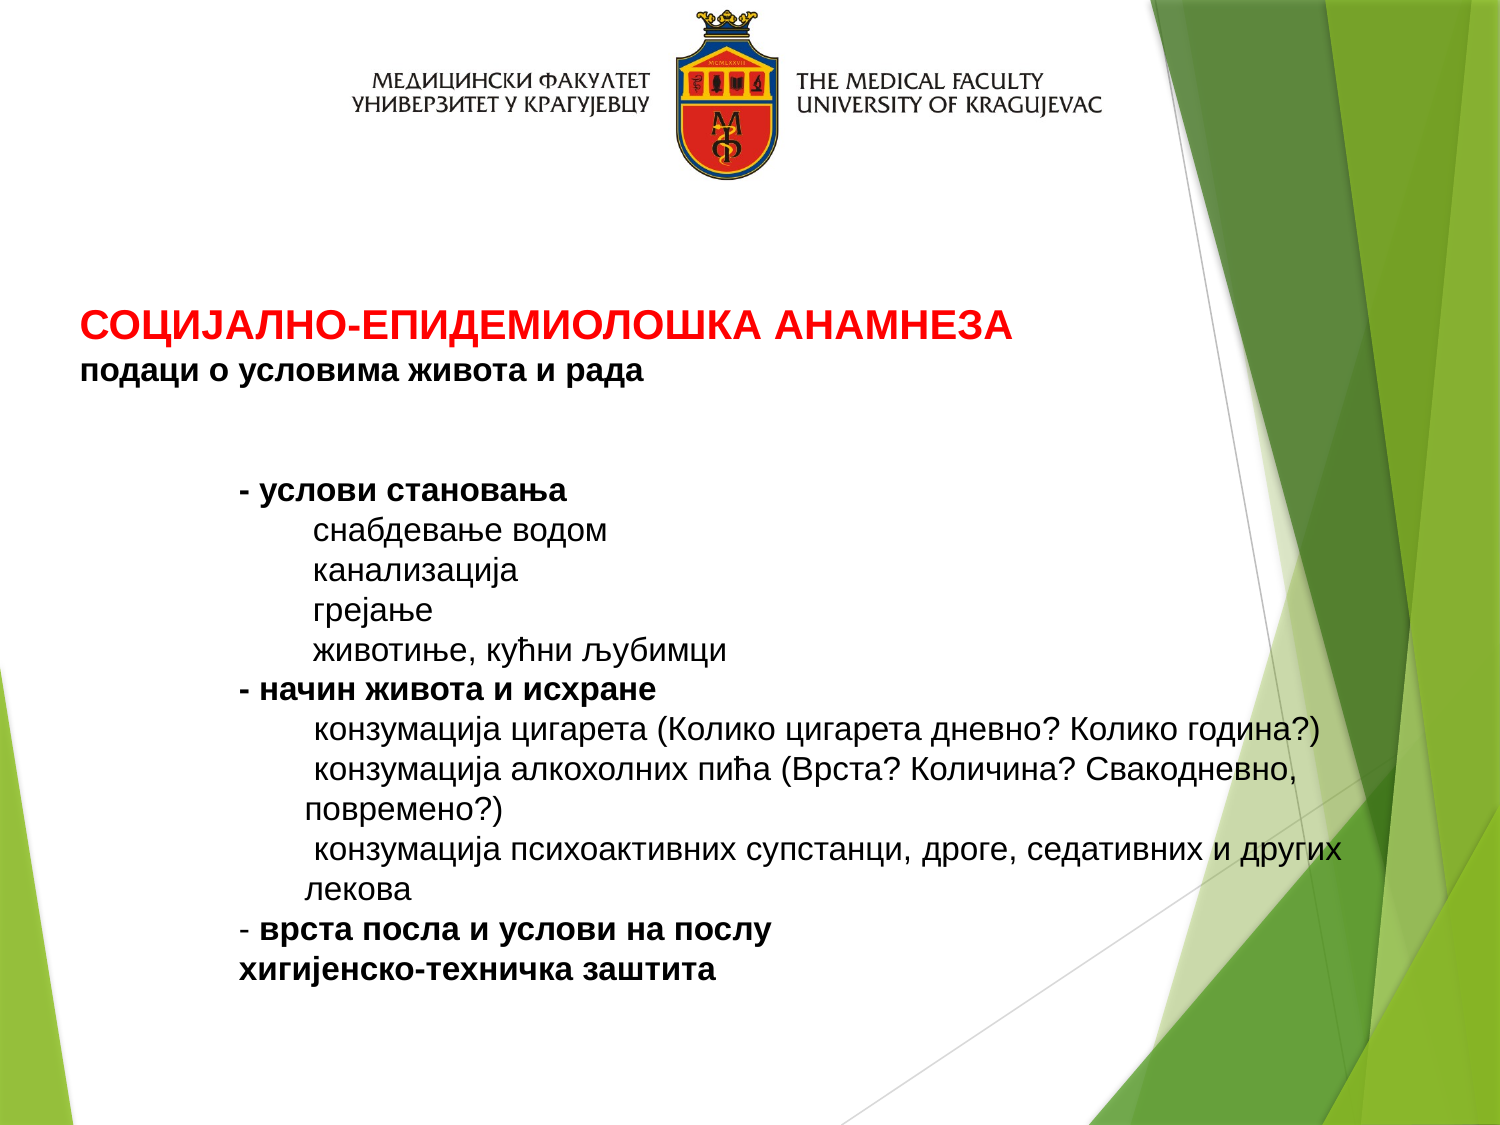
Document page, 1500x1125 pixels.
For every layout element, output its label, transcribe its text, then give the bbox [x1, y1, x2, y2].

picture [328, 0, 1125, 191]
text_box СОЦИЈАЛНО-ЕПИДЕМИОЛОШКА АНАМНЕЗА подаци о условима живота и рада - услови становања снабдевање водом канализација грејање животиње, кућни љубимци - начин живота и исхране конзумација цигарета (Колико цигарета дневно? Колико година?) конзумација алкохолних пића (Врста? Количина? Свакодневно, повремено?) конзумација психоактивних супстанци, дроге, седативних и других лекова - врста посла и услови на послу хигијенско-техничка заштита [64, 290, 1413, 995]
